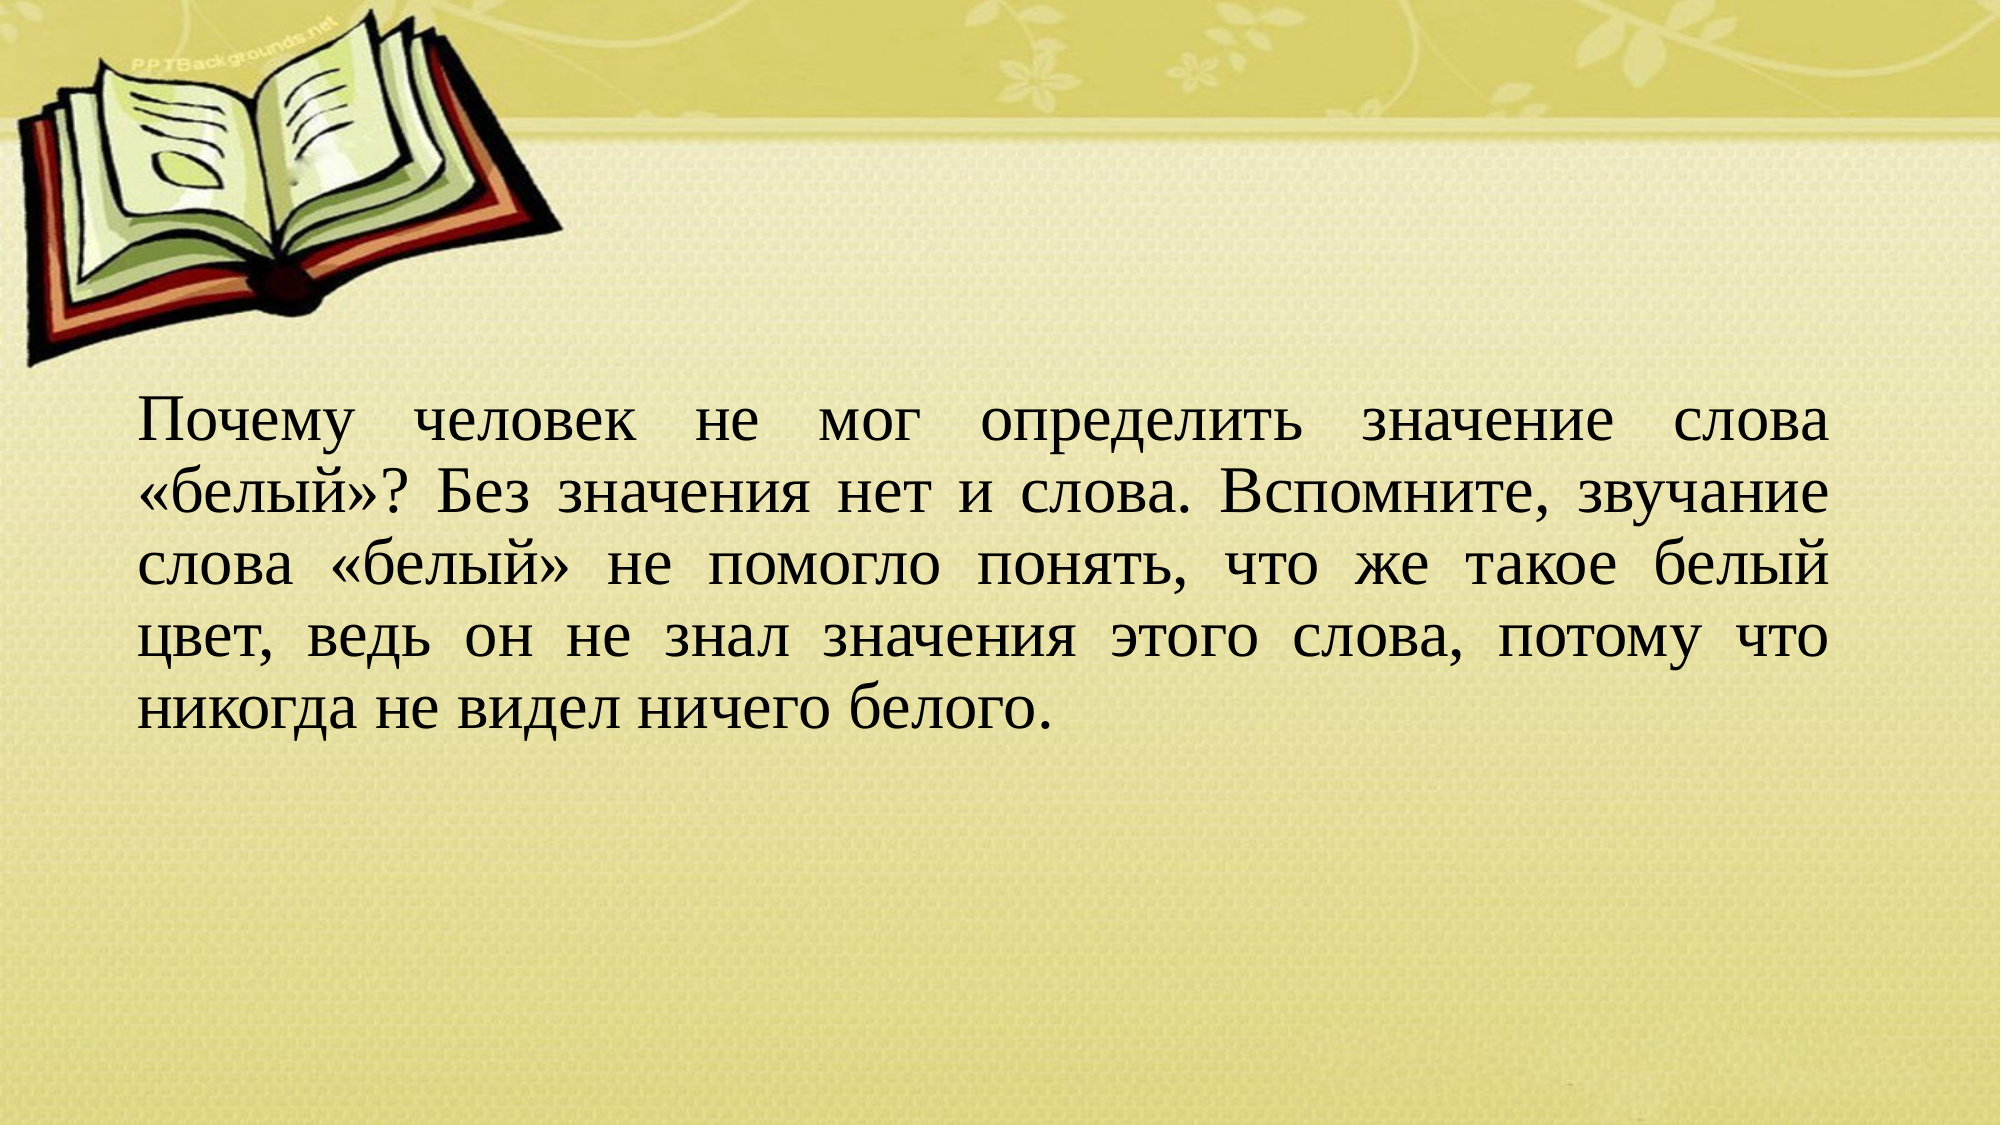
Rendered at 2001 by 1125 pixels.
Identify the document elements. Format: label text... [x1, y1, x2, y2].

picture [0, 0, 2001, 1125]
title Почему человек не мог определить значение слова «белый»? Без значения нет и слова. Вспомните, звучание слова «белый» не помогло понять, что же такое белый цвет, ведь он не знал значения этого слова, потому что никогда не видел ничего белого. [122, 280, 1848, 845]
